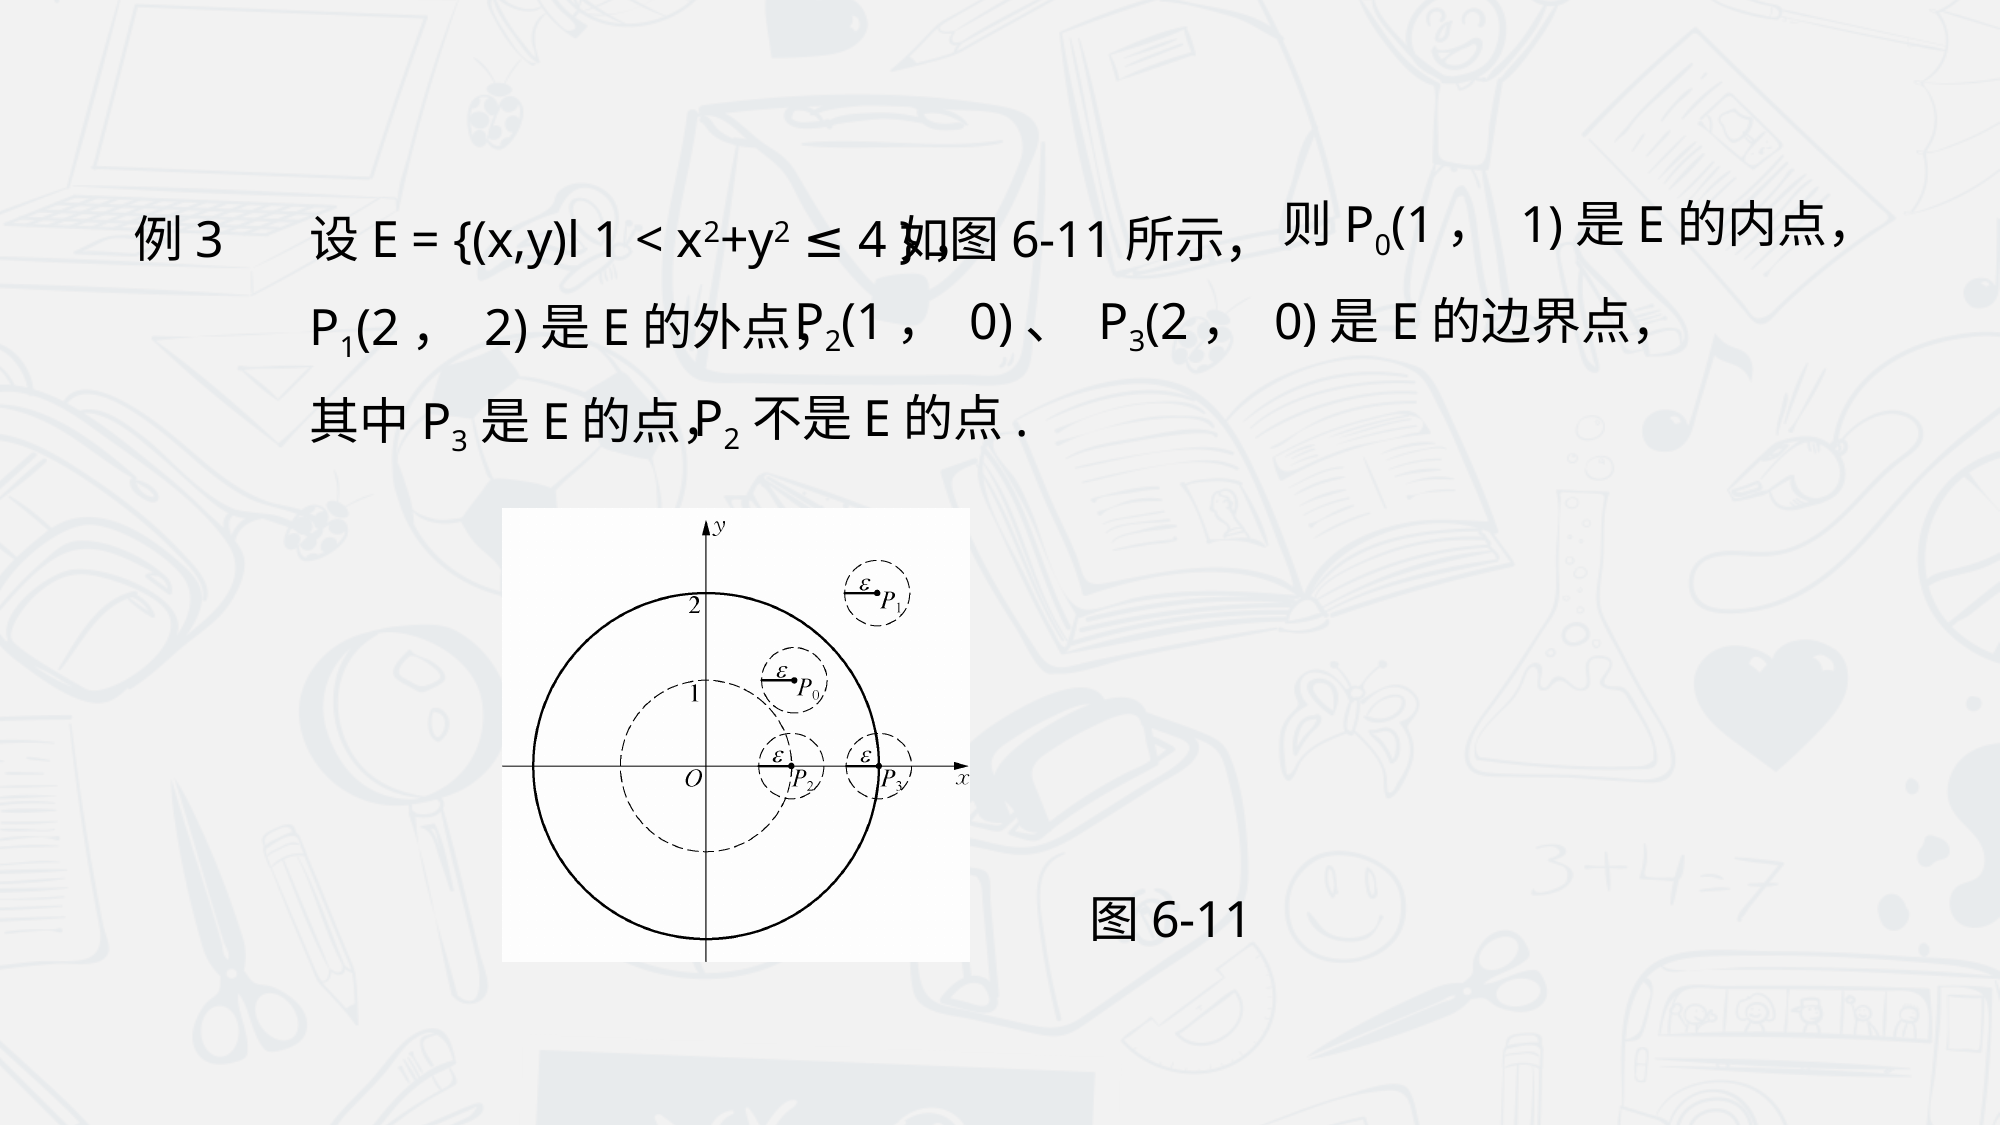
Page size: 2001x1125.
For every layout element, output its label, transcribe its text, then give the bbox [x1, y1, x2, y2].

text_box P2不是E的点. [634, 410, 2000, 463]
text_box 其中P3是E的点， [250, 412, 1846, 465]
picture [502, 508, 970, 962]
text_box 设E = {(x,y)l 1 < x2+y2 ≤ 4 }， [250, 222, 1846, 276]
text_box P1(2， 2)是E的外点， [250, 318, 1846, 371]
text_box 图6-11 [1030, 902, 2000, 955]
text_box P2(1， 0)、 P3(2， 0)是E的边界点， [736, 312, 2000, 365]
text_box 如图6-11所示， [841, 222, 2000, 275]
text_box 则P0(1， 1)是E的内点， [1223, 215, 2000, 269]
text_box 例3 [75, 221, 1223, 275]
